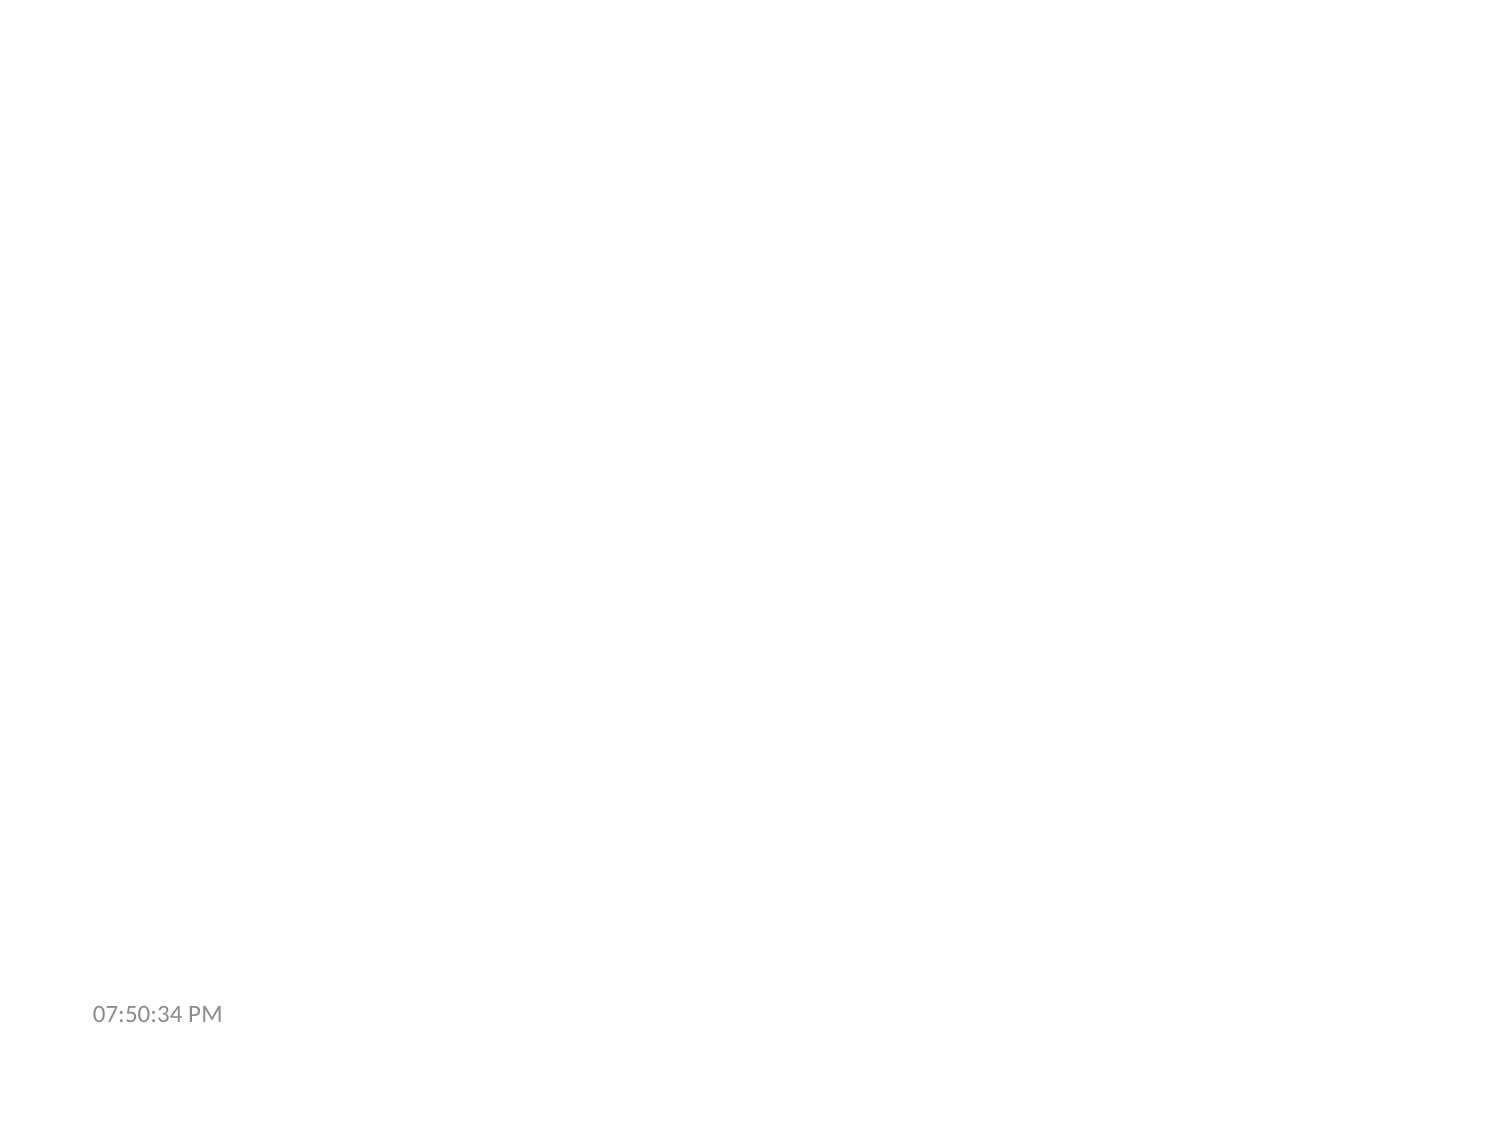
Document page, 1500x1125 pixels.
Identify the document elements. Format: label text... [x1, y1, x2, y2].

text_box 3:35:09 PM [77, 982, 428, 1043]
